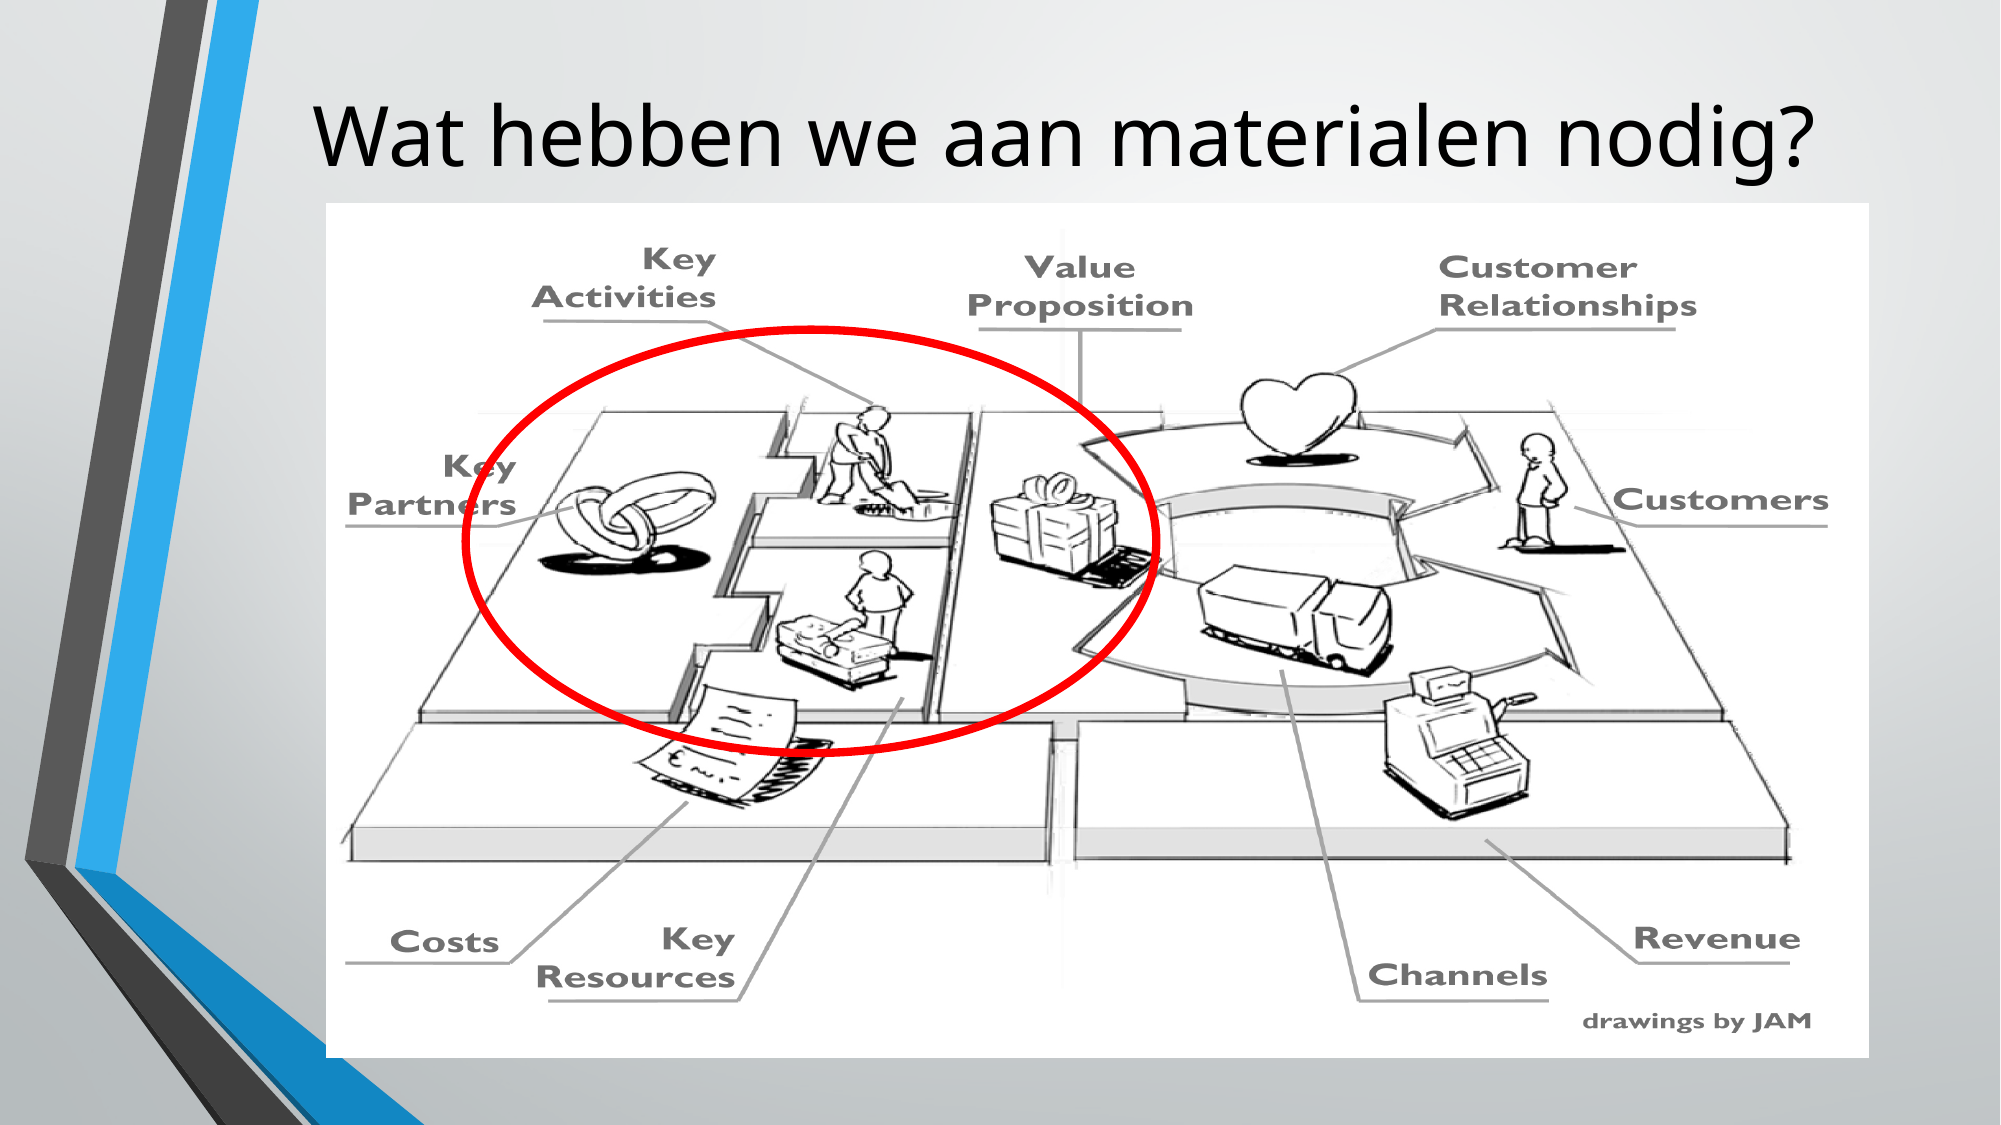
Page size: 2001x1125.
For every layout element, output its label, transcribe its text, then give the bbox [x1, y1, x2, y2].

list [326, 202, 1869, 1059]
title Wat hebben we aan materialen nodig? [243, 40, 1887, 225]
